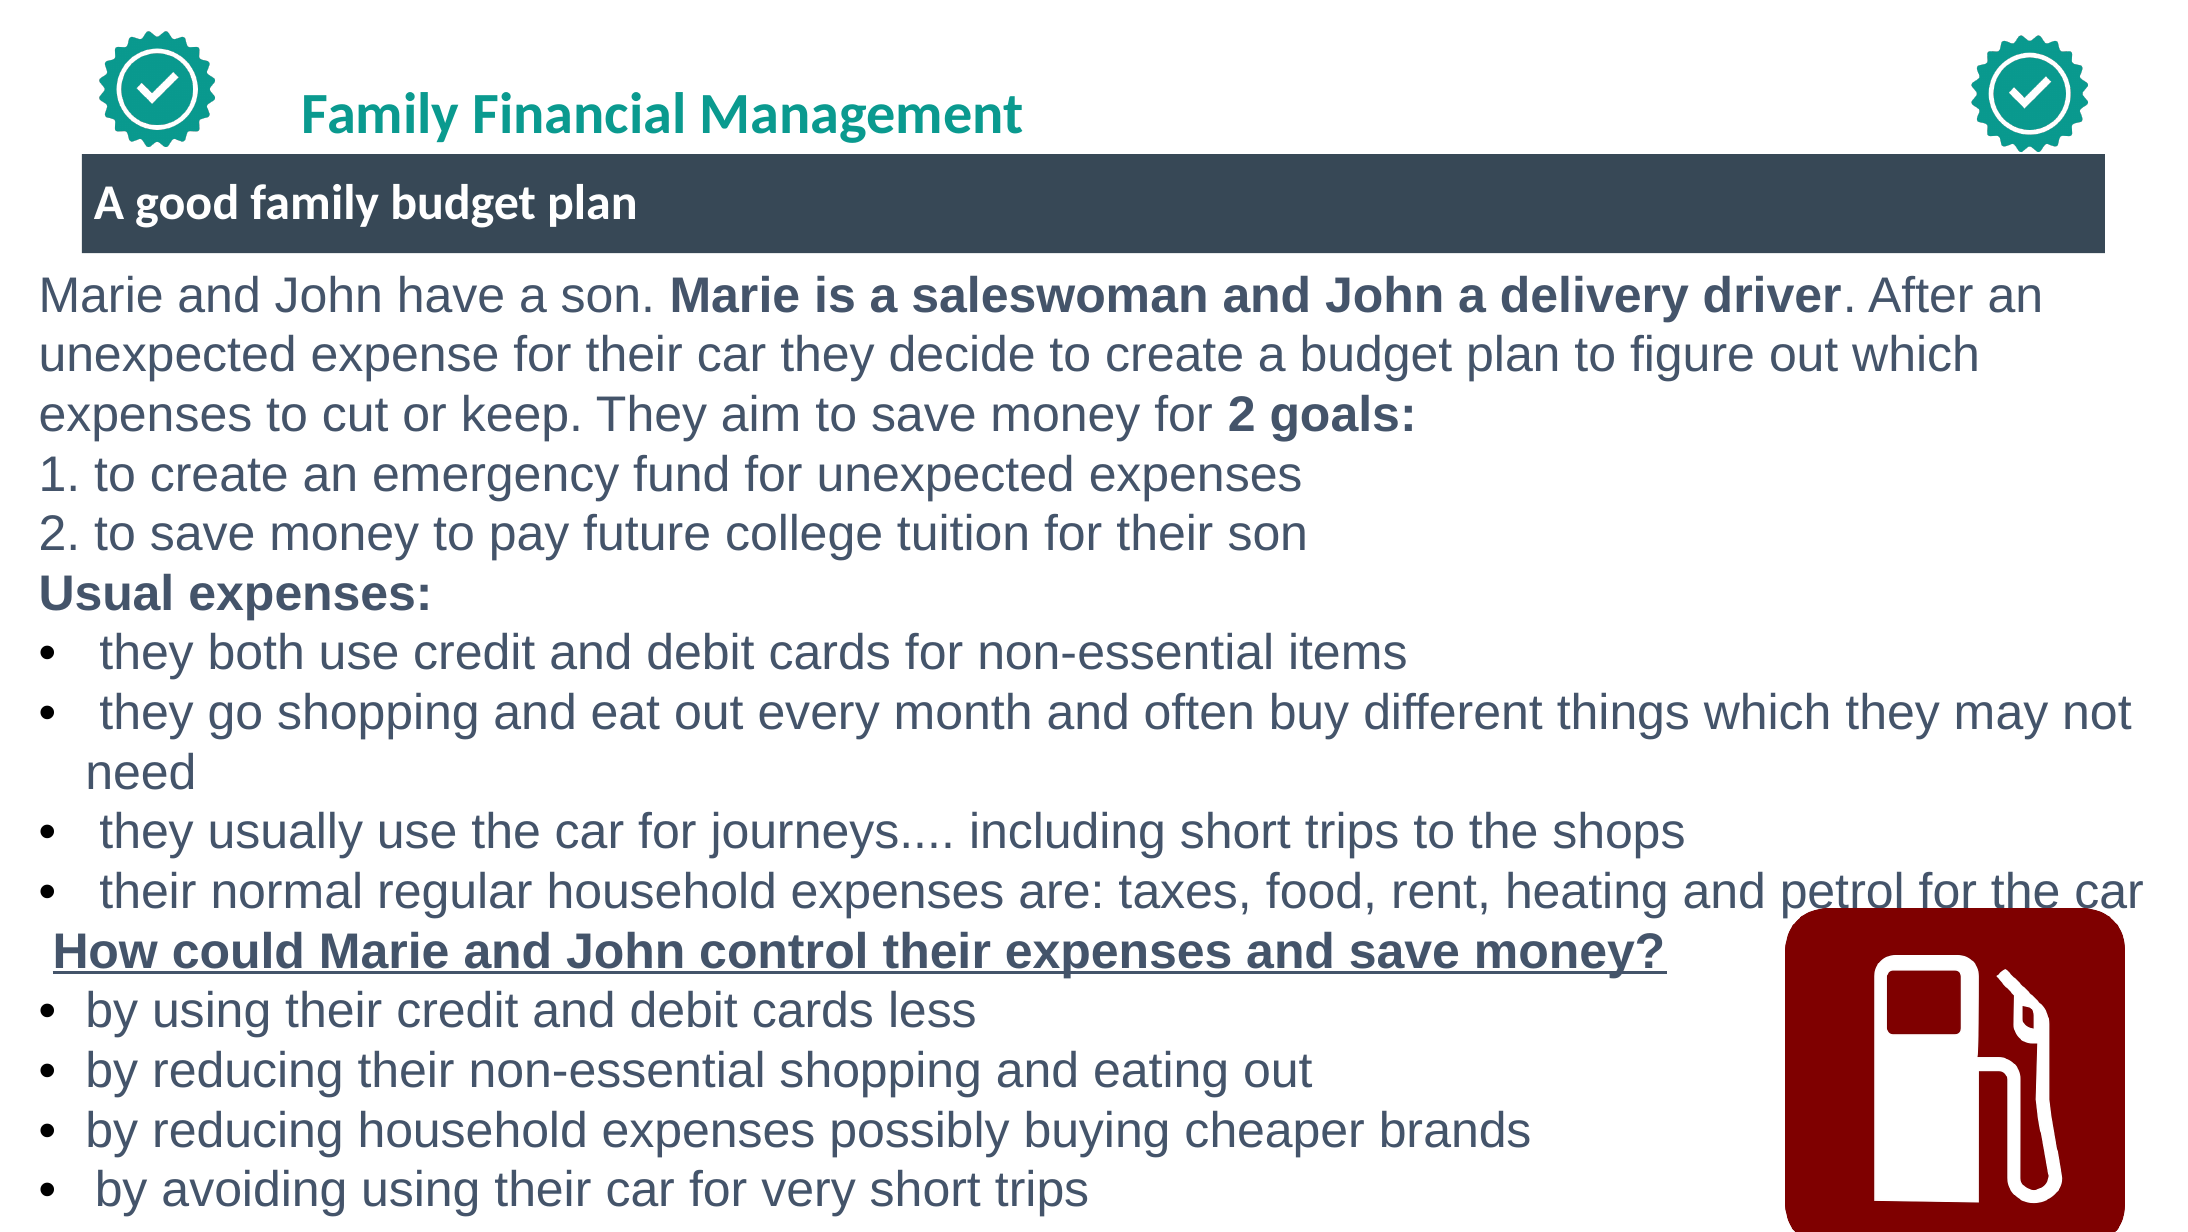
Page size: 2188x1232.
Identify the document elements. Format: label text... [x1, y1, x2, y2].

picture [1785, 908, 2125, 1232]
title Family Financial Management [290, 55, 1540, 154]
table_header Marie and John have a son. Marie is a saleswoman and John a delivery driver. After an unexpected expense for their car they decide to create a budget plan to figure out which expenses to cut or keep. They aim to save money for 2 goals: 1. to create an emergency fund for unexpected expenses 2. to save money to pay future college tuition for their son Usual expenses: they both use credit and debit cards for non-essential items they go shopping and eat out every month and often buy different things which they may not need they usually use the car for journeys.... including short trips to the shops their normal regular household expenses are: taxes, food, rent, heating and petrol for the car How could Marie and John control their expenses and save money? by using their credit and debit cards less by reducing their non-essential shopping and eating out by reducing household expenses possibly buying cheaper brands by avoiding using their car for very short trips [30, 264, 2157, 1232]
picture [1954, 18, 2106, 170]
list A good family budget plan [81, 154, 2105, 254]
picture [81, 13, 233, 165]
